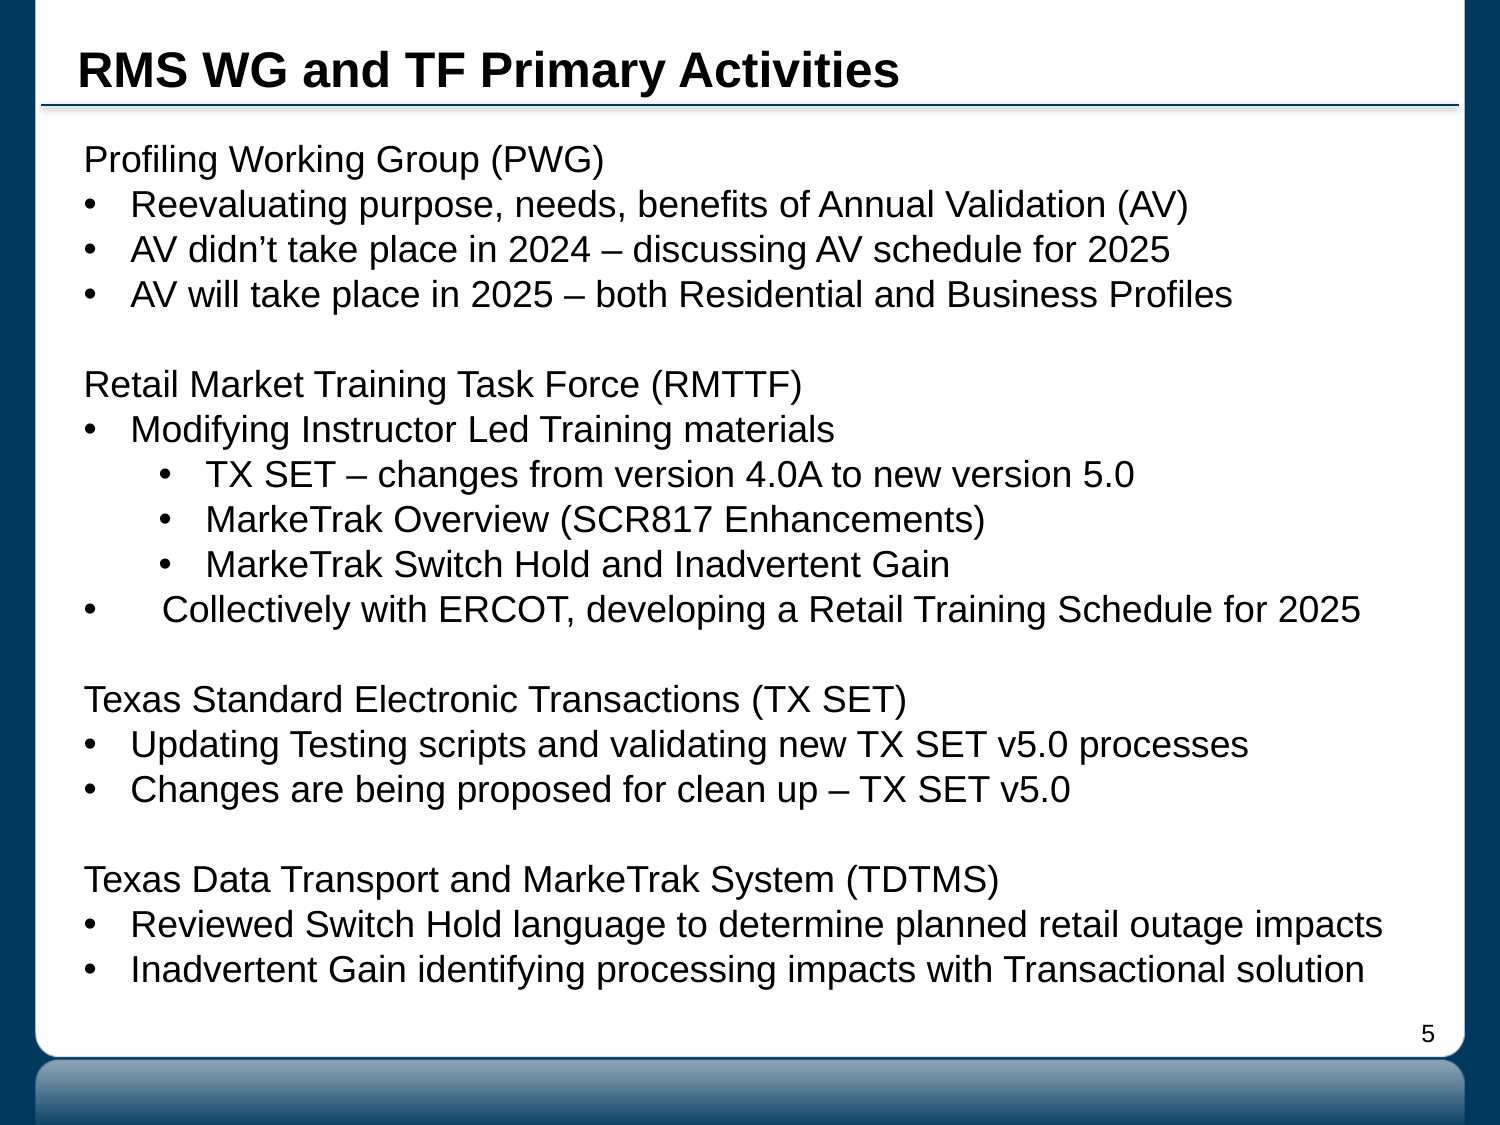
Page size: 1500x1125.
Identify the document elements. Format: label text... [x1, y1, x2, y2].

picture [35, 0, 1465, 1125]
text_box Profiling Working Group (PWG) Reevaluating purpose, needs, benefits of Annual Validation (AV) AV didn’t take place in 2024 – discussing AV schedule for 2025 AV will take place in 2025 – both Residential and Business Profiles Retail Market Training Task Force (RMTTF) Modifying Instructor Led Training materials TX SET – changes from version 4.0A to new version 5.0 MarkeTrak Overview (SCR817 Enhancements) MarkeTrak Switch Hold and Inadvertent Gain Collectively with ERCOT, developing a Retail Training Schedule for 2025 Texas Standard Electronic Transactions (TX SET) Updating Testing scripts and validating new TX SET v5.0 processes Changes are being proposed for clean up – TX SET v5.0 Texas Data Transport and MarkeTrak System (TDTMS) Reviewed Switch Hold language to determine planned retail outage impacts Inadvertent Gain identifying processing impacts with Transactional solution [68, 128, 1457, 1043]
title RMS WG and TF Primary Activities [62, 29, 1450, 106]
